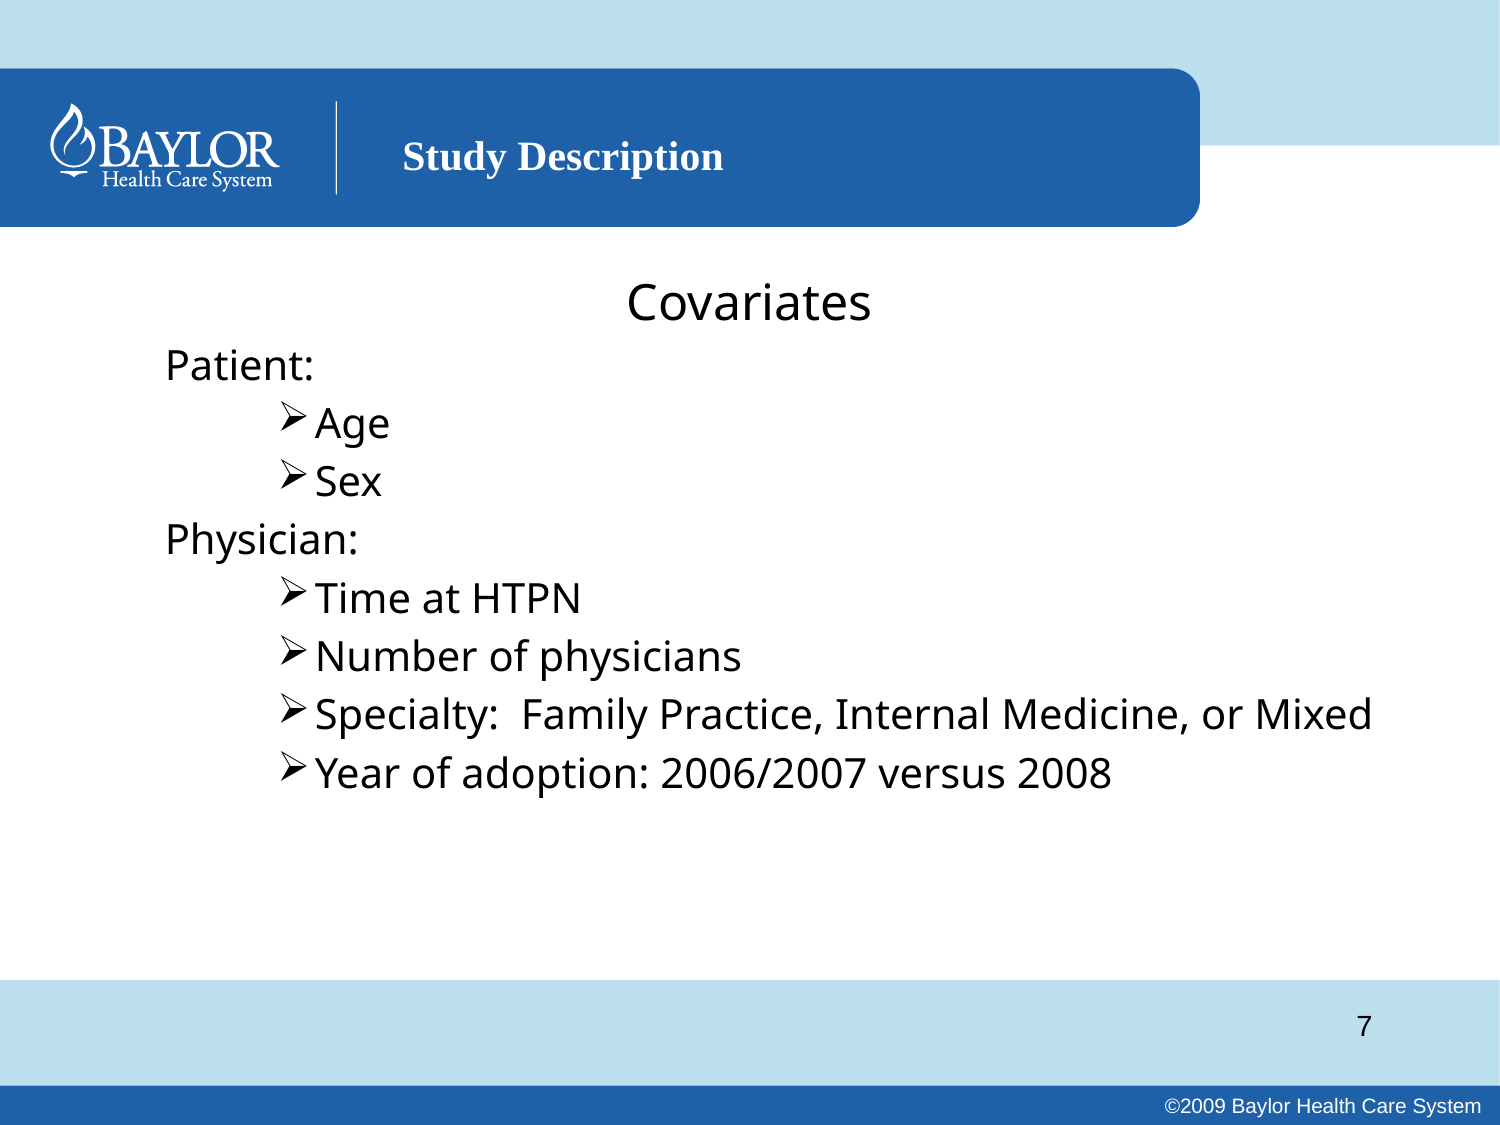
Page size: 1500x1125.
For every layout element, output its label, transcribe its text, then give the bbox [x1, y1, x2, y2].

picture [0, 0, 1500, 1125]
slide_number 7 [1074, 999, 1388, 1076]
list Covariates Patient: Age Sex Physician: Time at HTPN Number of physicians Specialty: Family Practice, Internal Medicine, or Mixed Year of adoption: 2006/2007 versus 2008 [75, 262, 1425, 1005]
title Study Description [387, 75, 1200, 233]
